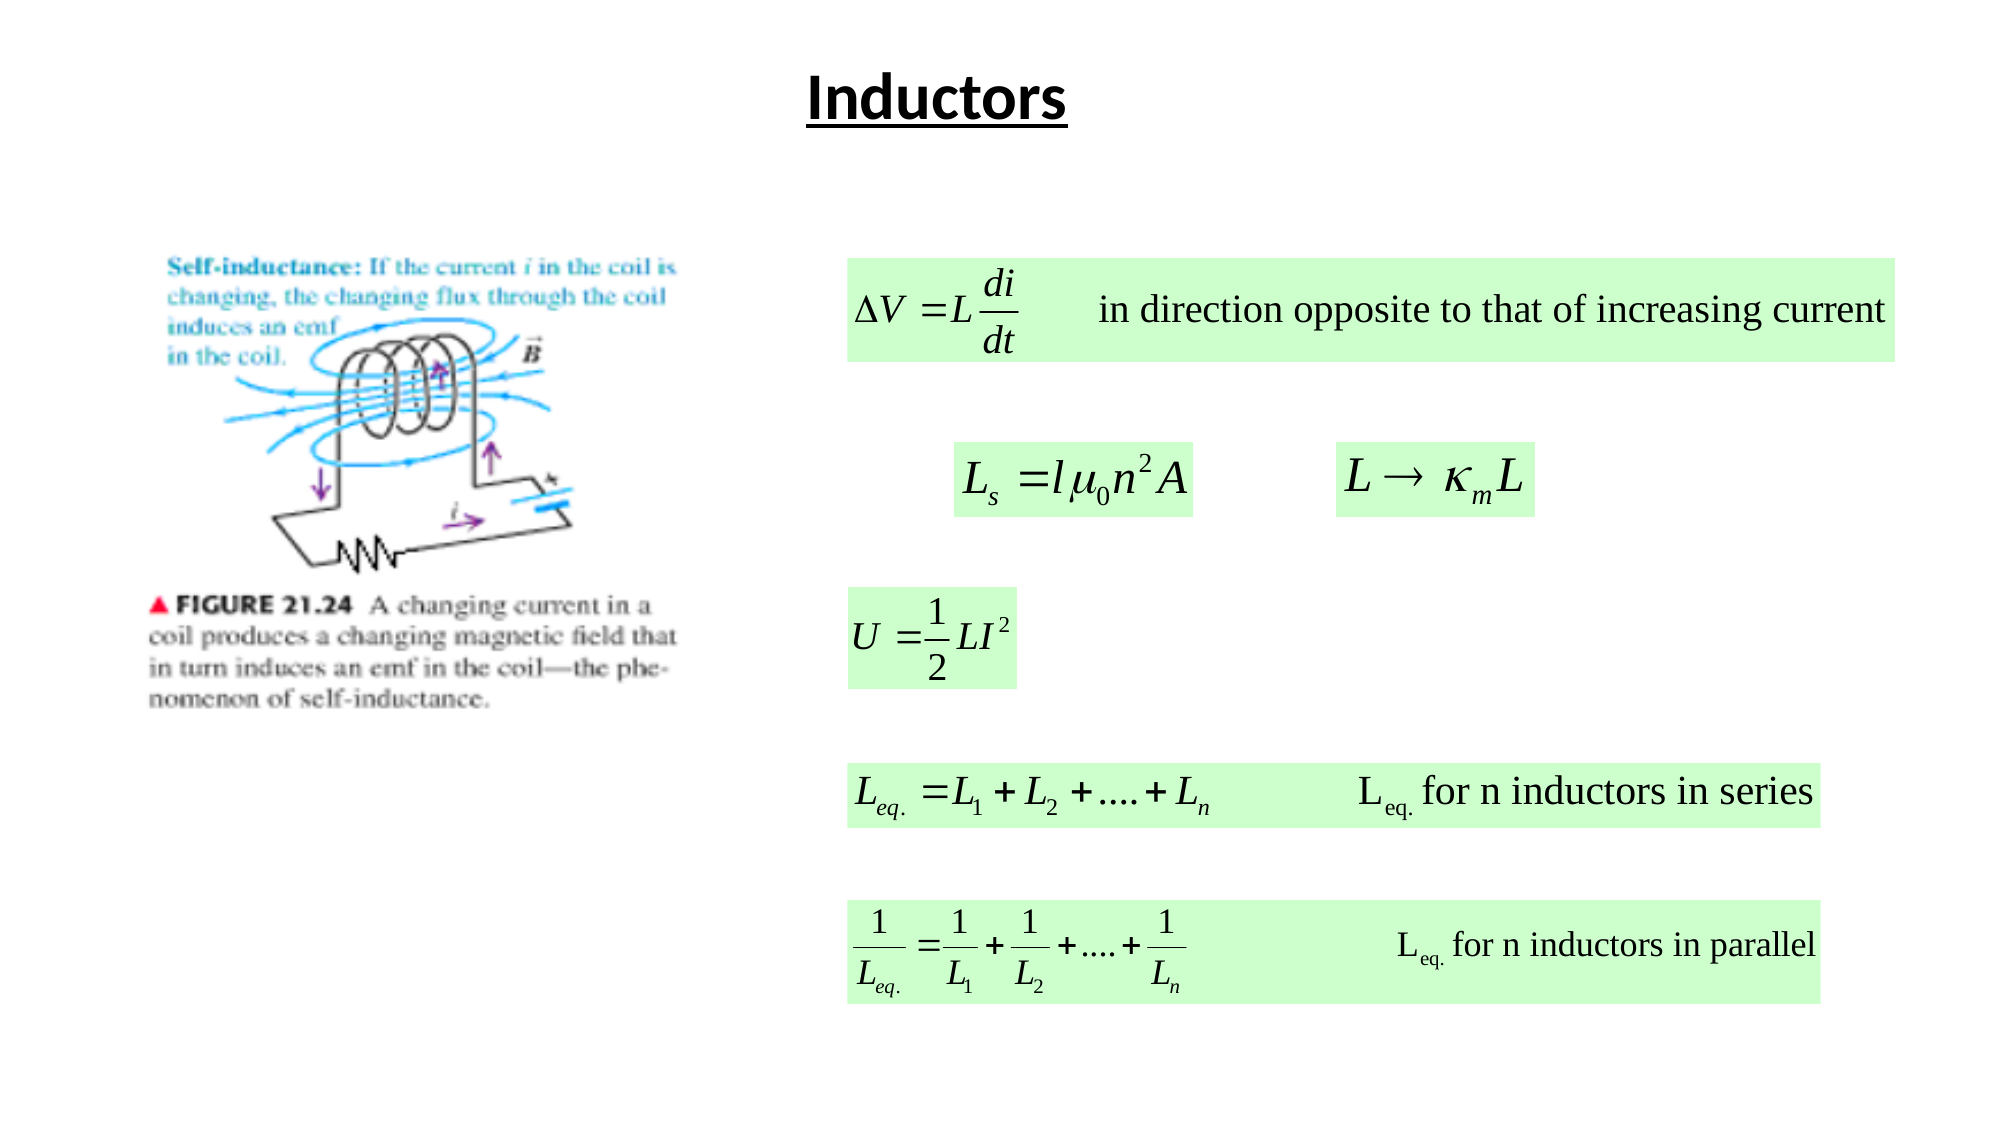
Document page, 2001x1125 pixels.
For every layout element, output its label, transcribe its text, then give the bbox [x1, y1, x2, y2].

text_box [847, 258, 1895, 363]
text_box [847, 899, 1821, 1004]
text_box Inductors [791, 45, 1110, 140]
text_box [847, 762, 1821, 829]
picture [125, 217, 707, 725]
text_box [1335, 441, 1536, 517]
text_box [847, 587, 1017, 690]
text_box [954, 441, 1194, 517]
